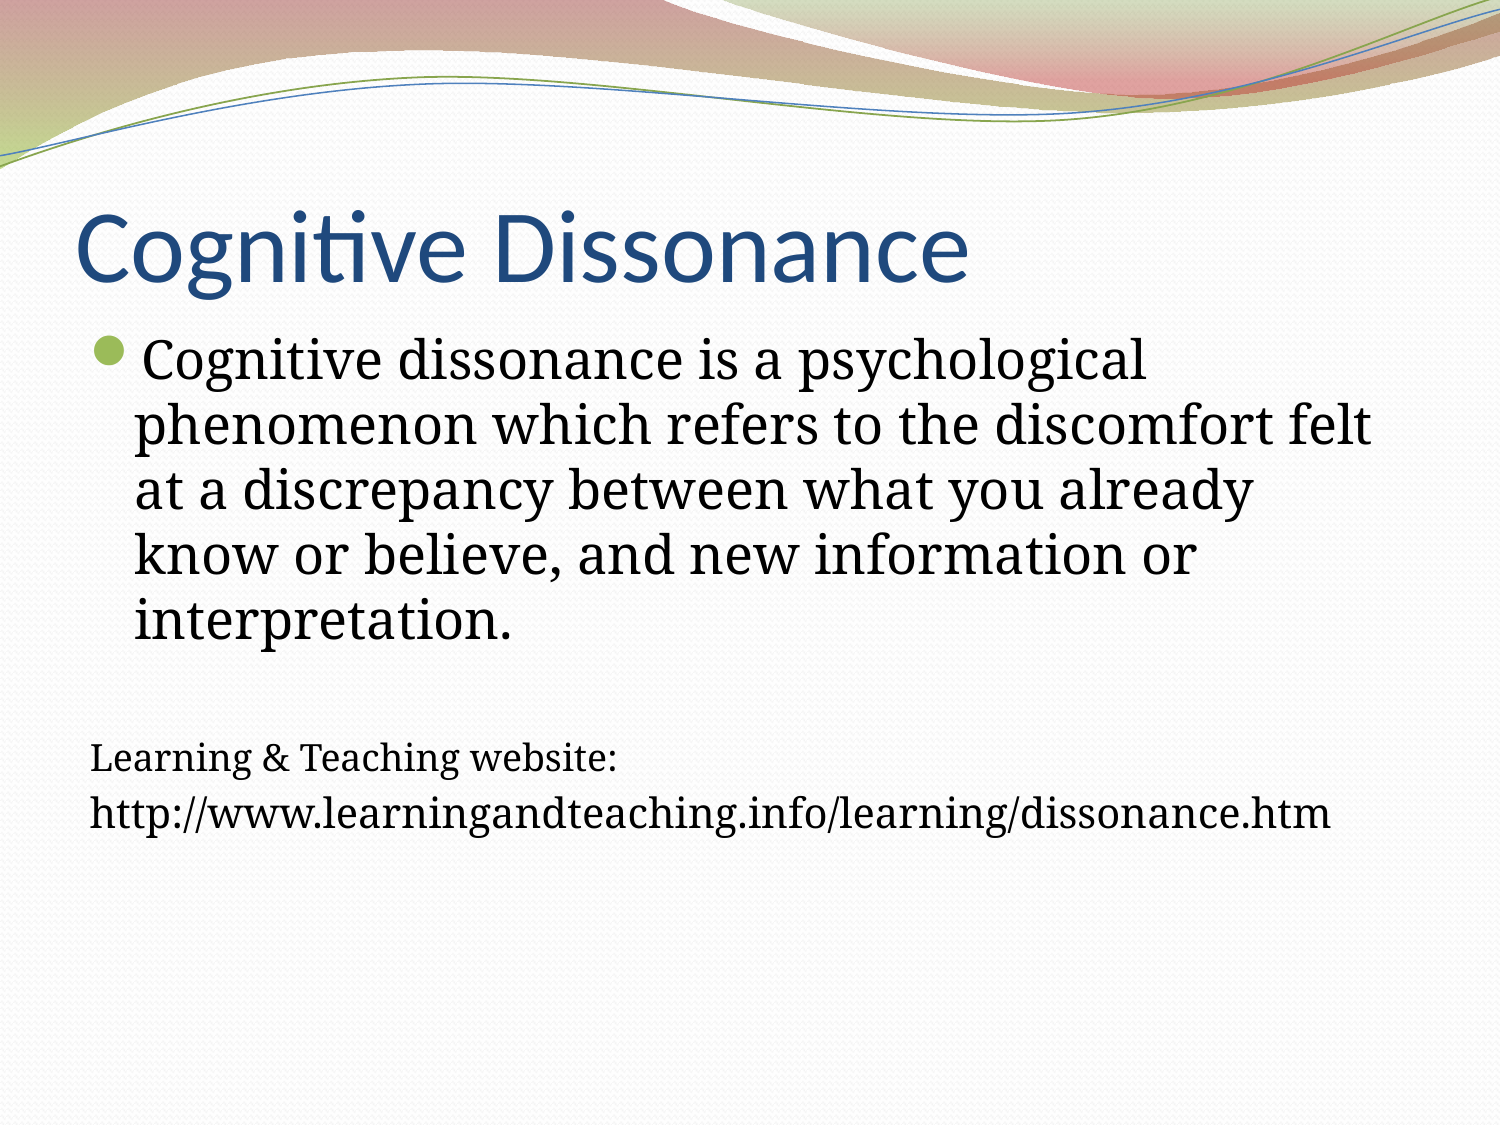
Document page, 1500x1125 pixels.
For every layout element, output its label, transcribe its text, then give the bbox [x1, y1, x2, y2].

list Cognitive dissonance is a psychological phenomenon which refers to the discomfort felt at a discrepancy between what you already know or believe, and new information or interpretation. Learning & Teaching website: http://www.learningandteaching.info/learning/dissonance.htm [75, 317, 1425, 1038]
title Cognitive Dissonance [75, 115, 1425, 303]
